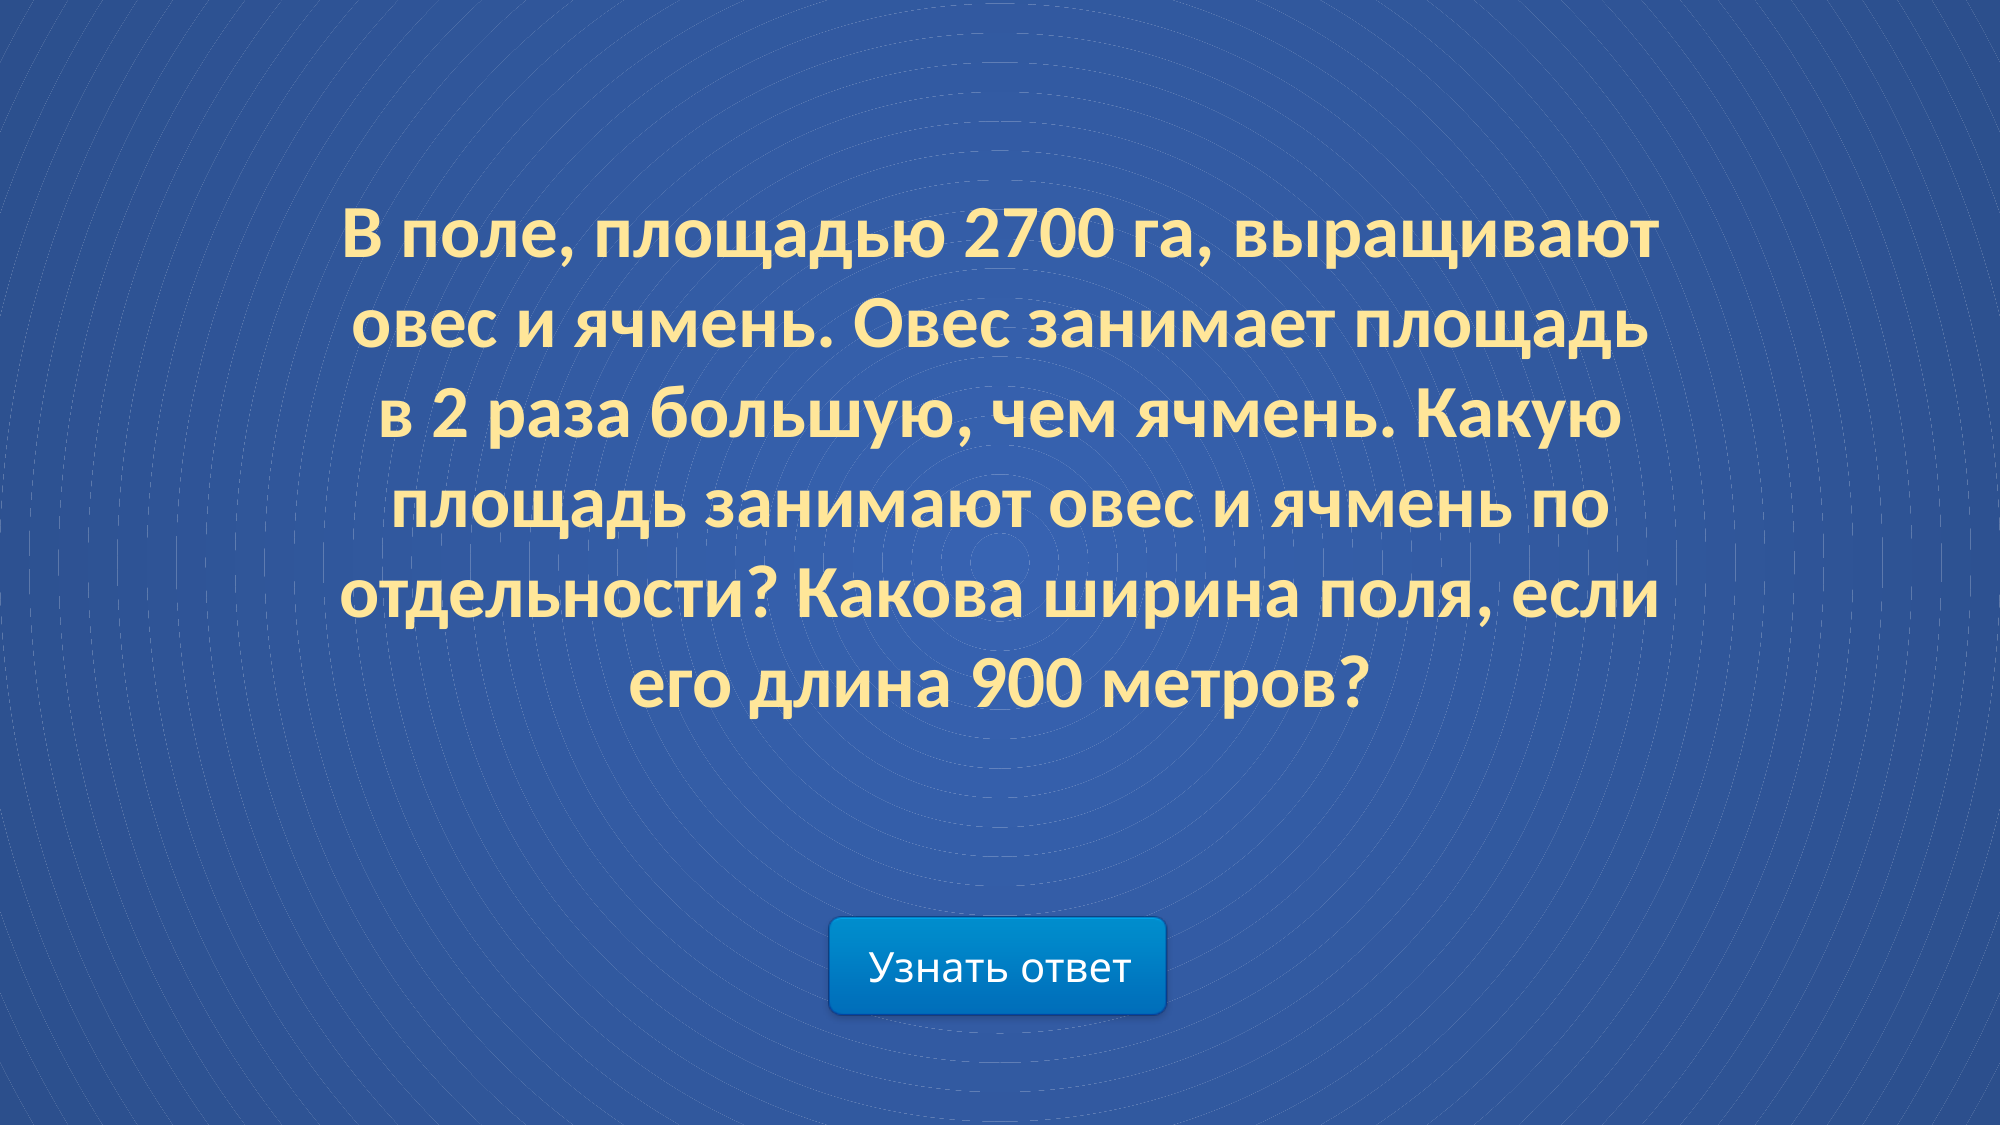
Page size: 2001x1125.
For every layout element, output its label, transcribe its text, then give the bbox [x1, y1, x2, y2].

picture [793, 902, 1180, 1035]
text_box В поле, площадью 2700 га, выращивают овес и ячмень. Овес занимает площадь в 2 раза большую, чем ячмень. Какую площадь занимают овес и ячмень по отдельности? Какова ширина поля, если его длина 900 метров? [315, 175, 1688, 818]
